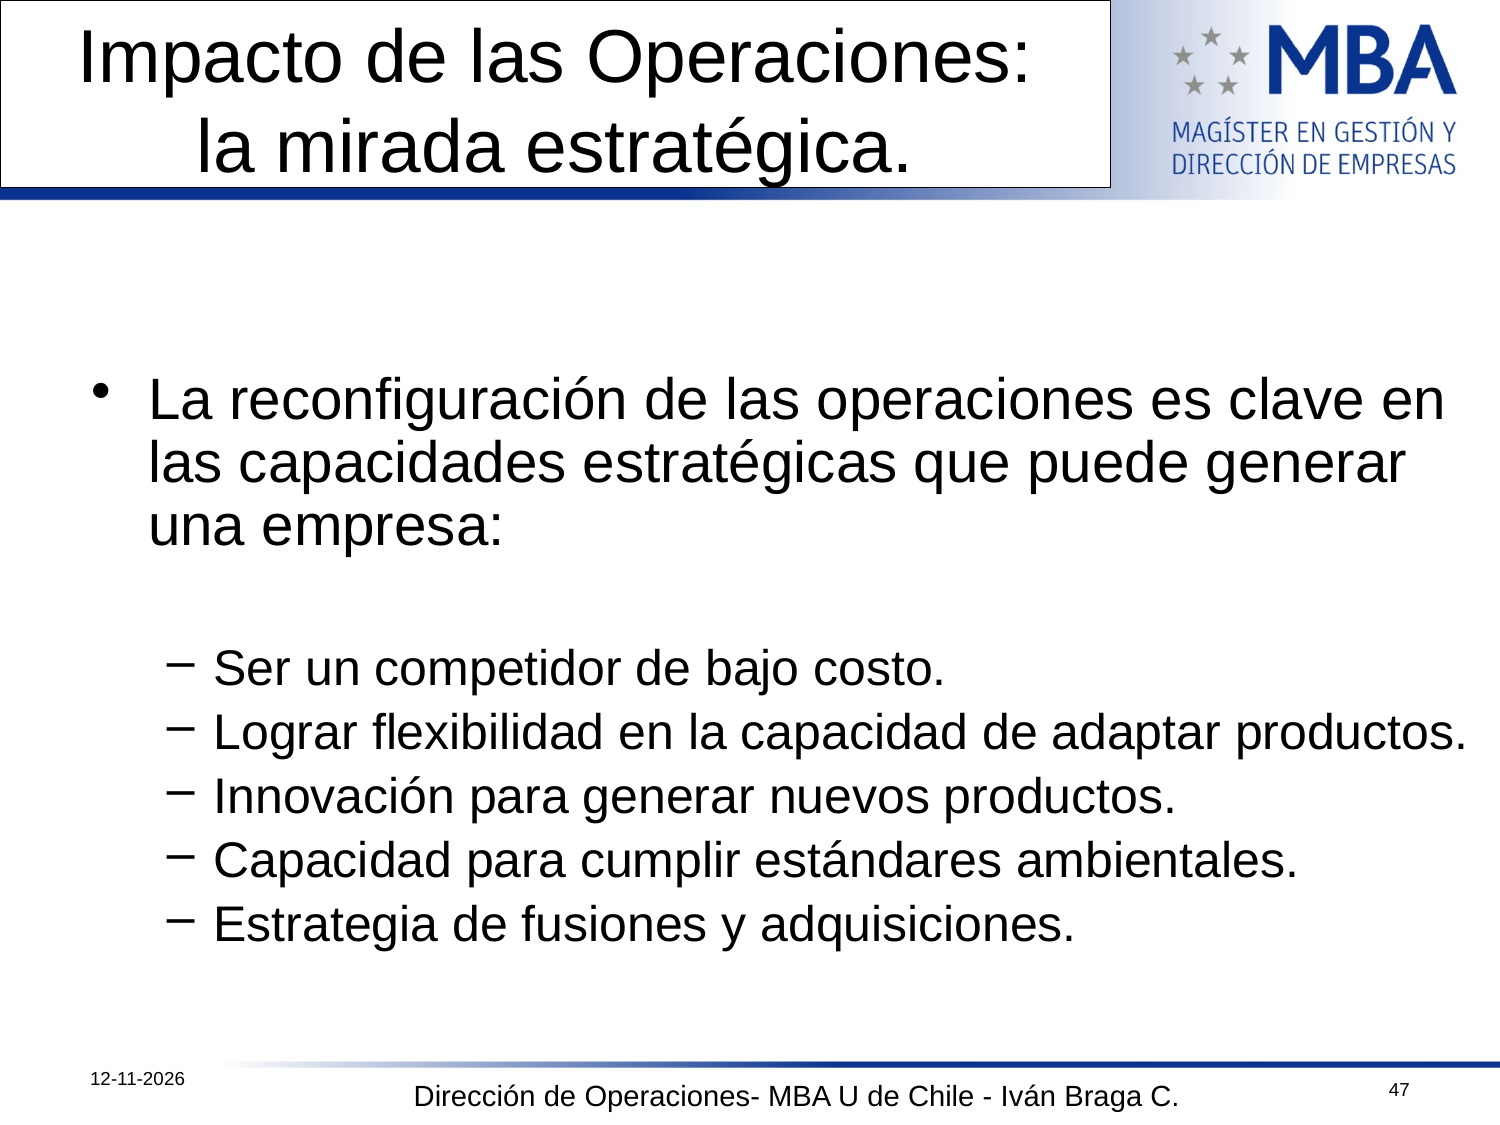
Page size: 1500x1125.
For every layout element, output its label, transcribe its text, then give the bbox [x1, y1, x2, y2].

footer [501, 1070, 1034, 1125]
title Impacto de las Operaciones: la mirada estratégica. [0, 0, 1111, 188]
slide_number 47 [1234, 1070, 1426, 1125]
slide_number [74, 1058, 426, 1103]
picture [0, 0, 1500, 1125]
list La reconfiguración de las operaciones es clave en las capacidades estratégicas que puede generar una empresa: Ser un competidor de bajo costo. Lograr flexibilidad en la capacidad de adaptar productos. Innovación para generar nuevos productos. Capacidad para cumplir estándares ambientales. Estrategia de fusiones y adquisiciones. [76, 361, 1500, 1037]
